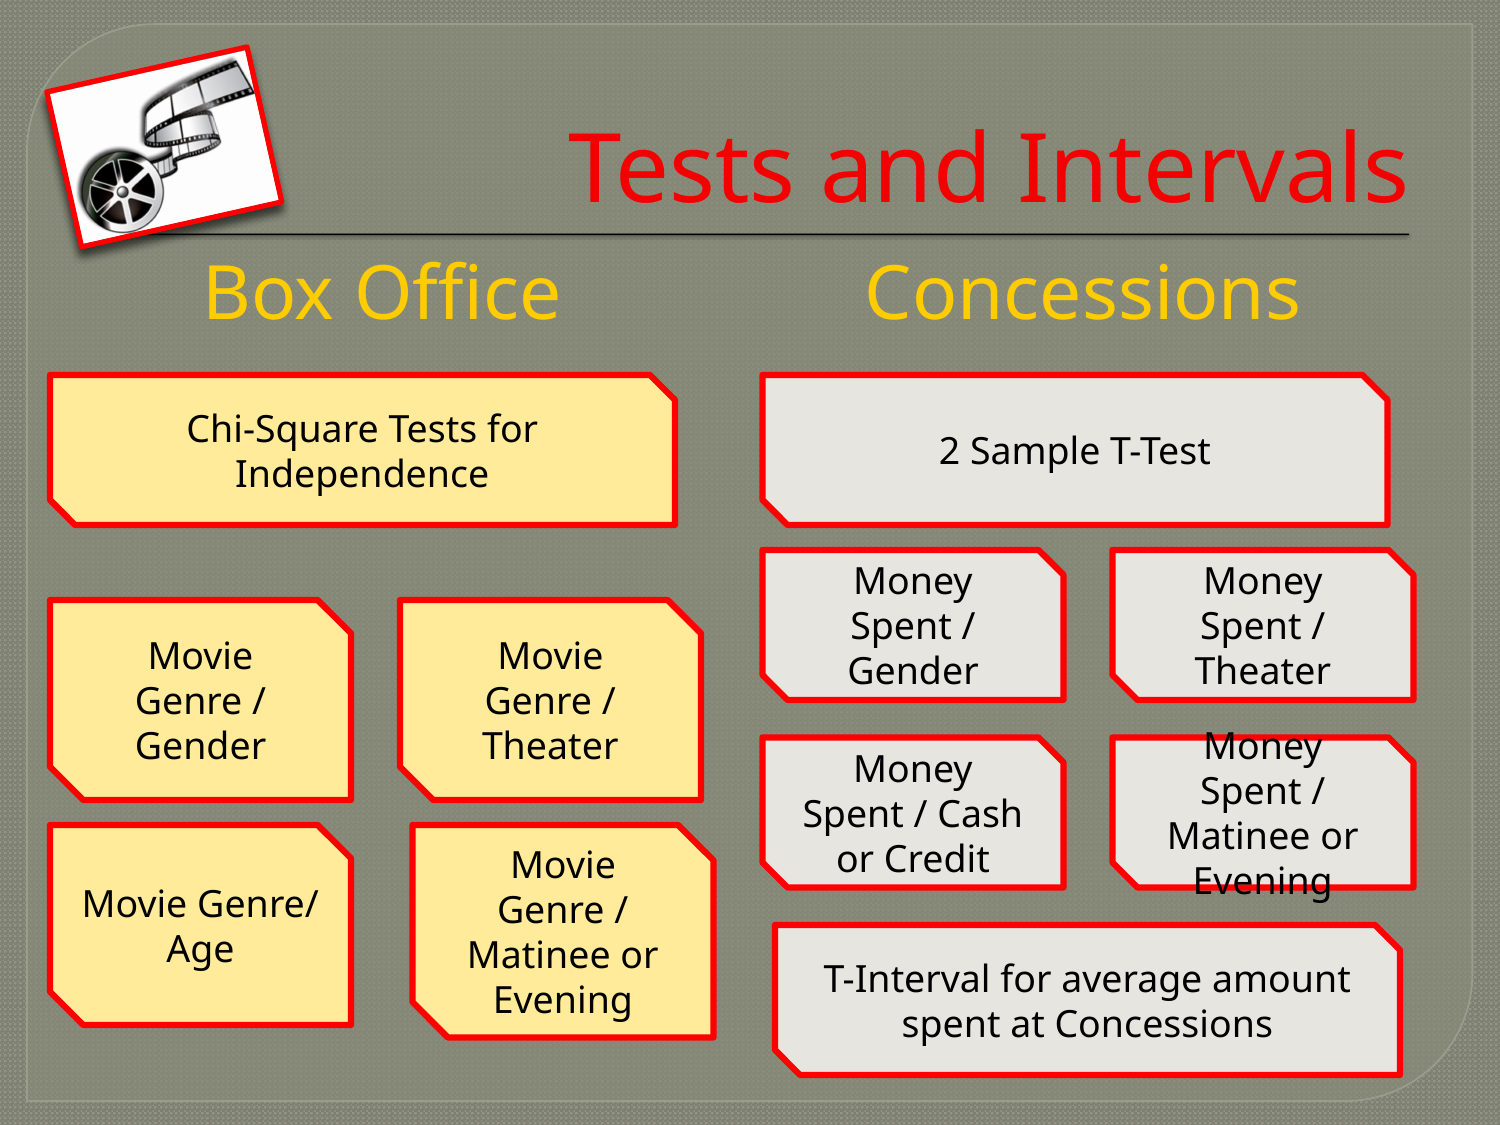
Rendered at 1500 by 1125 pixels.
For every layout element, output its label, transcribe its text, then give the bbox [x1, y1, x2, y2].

text_box Movie Genre / Gender [46, 596, 355, 804]
text_box Box Office [187, 237, 613, 343]
text_box T-Interval for average amount spent at Concessions [771, 921, 1404, 1079]
picture [51, 51, 278, 243]
text_box Money Spent / Matinee or Evening [1109, 734, 1417, 891]
text_box Movie Genre / Theater [396, 596, 705, 804]
text_box Money Spent / Gender [759, 546, 1067, 704]
text_box Money Spent / Cash or Credit [759, 734, 1067, 891]
text_box Concessions [849, 237, 1338, 343]
text_box Movie Genre / Matinee or Evening [409, 821, 717, 1041]
title Tests and Intervals [75, 41, 1425, 230]
text_box 2 Sample T-Test [759, 371, 1391, 529]
text_box Chi-Square Tests for Independence [46, 371, 679, 529]
text_box Money Spent / Theater [1109, 546, 1417, 704]
text_box Movie Genre/ Age [46, 821, 355, 1029]
